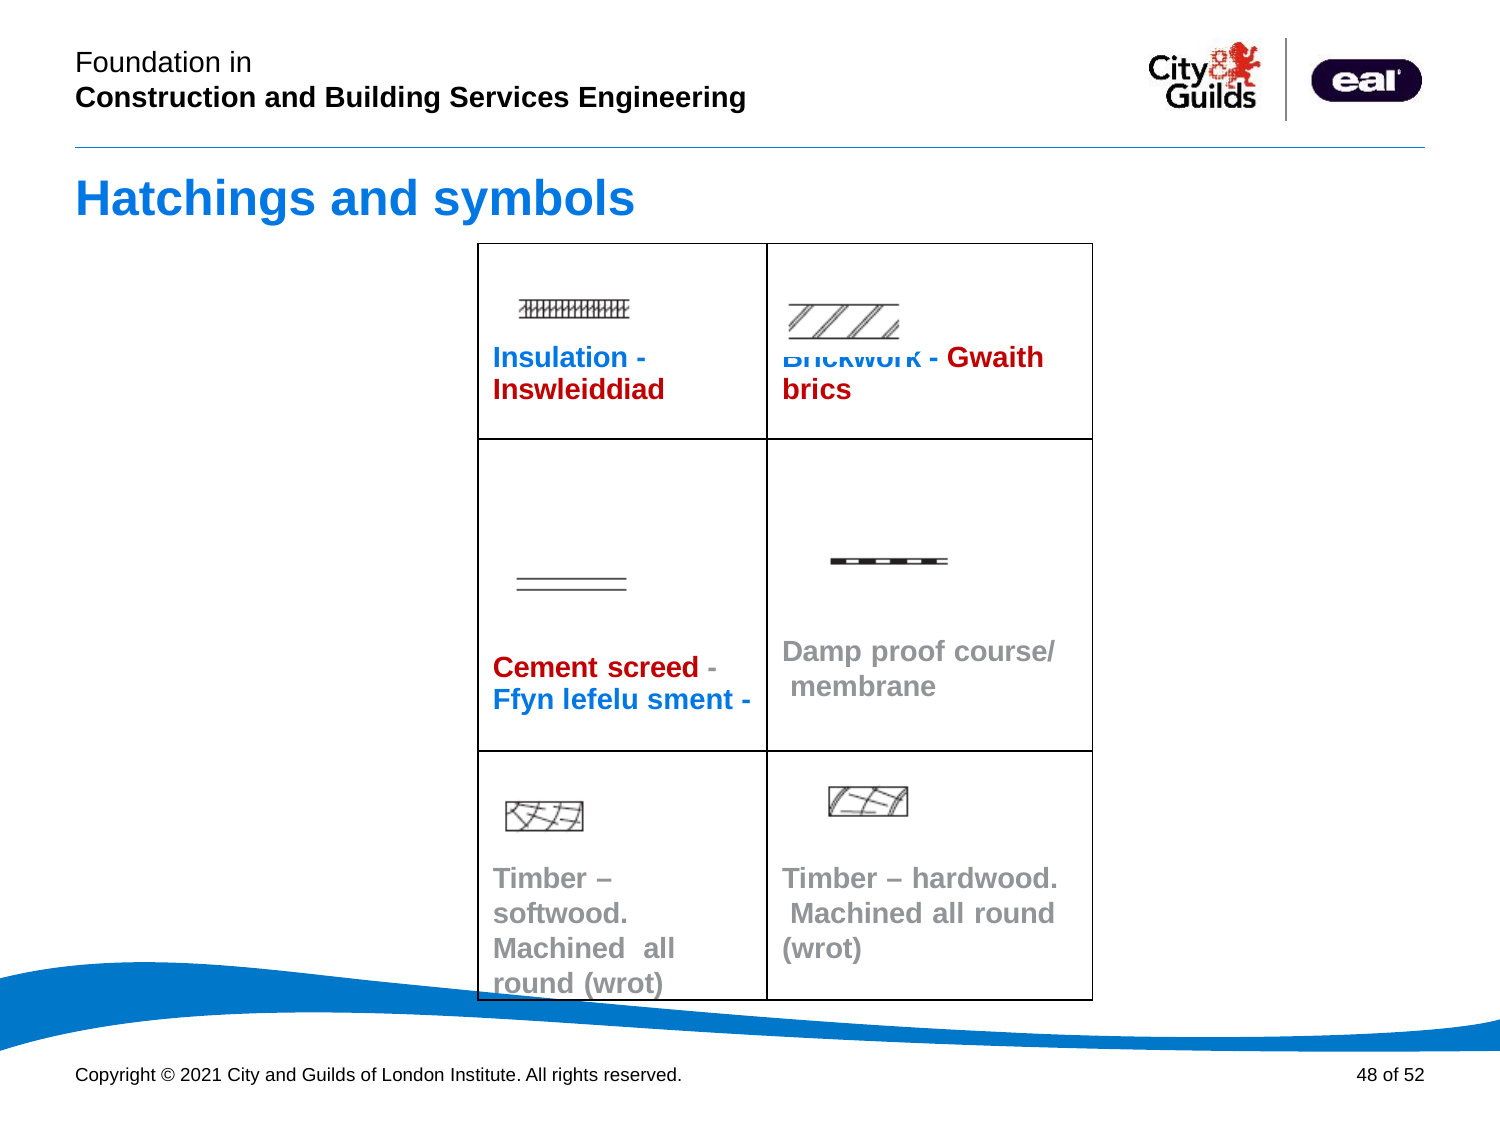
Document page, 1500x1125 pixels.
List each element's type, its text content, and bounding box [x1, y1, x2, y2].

picture [513, 290, 647, 338]
table_cell Damp proof course/ membrane [768, 440, 1092, 750]
picture [812, 769, 925, 825]
picture [494, 553, 644, 611]
picture [808, 536, 960, 589]
table_cell Cement screed -Ffyn lefelu sment - [479, 440, 766, 750]
table_cell Timber – softwood. Machined all round (wrot) [479, 752, 766, 999]
table_cell Timber – hardwood. Machined all round (wrot) [768, 752, 1092, 999]
table_header Brickwork - Gwaith brics [768, 244, 1092, 438]
picture [489, 784, 616, 854]
picture [1149, 38, 1422, 121]
table_header Insulation - Inswleiddiad [479, 244, 766, 438]
title Hatchings and symbols [74, 165, 1426, 229]
picture [775, 290, 915, 357]
